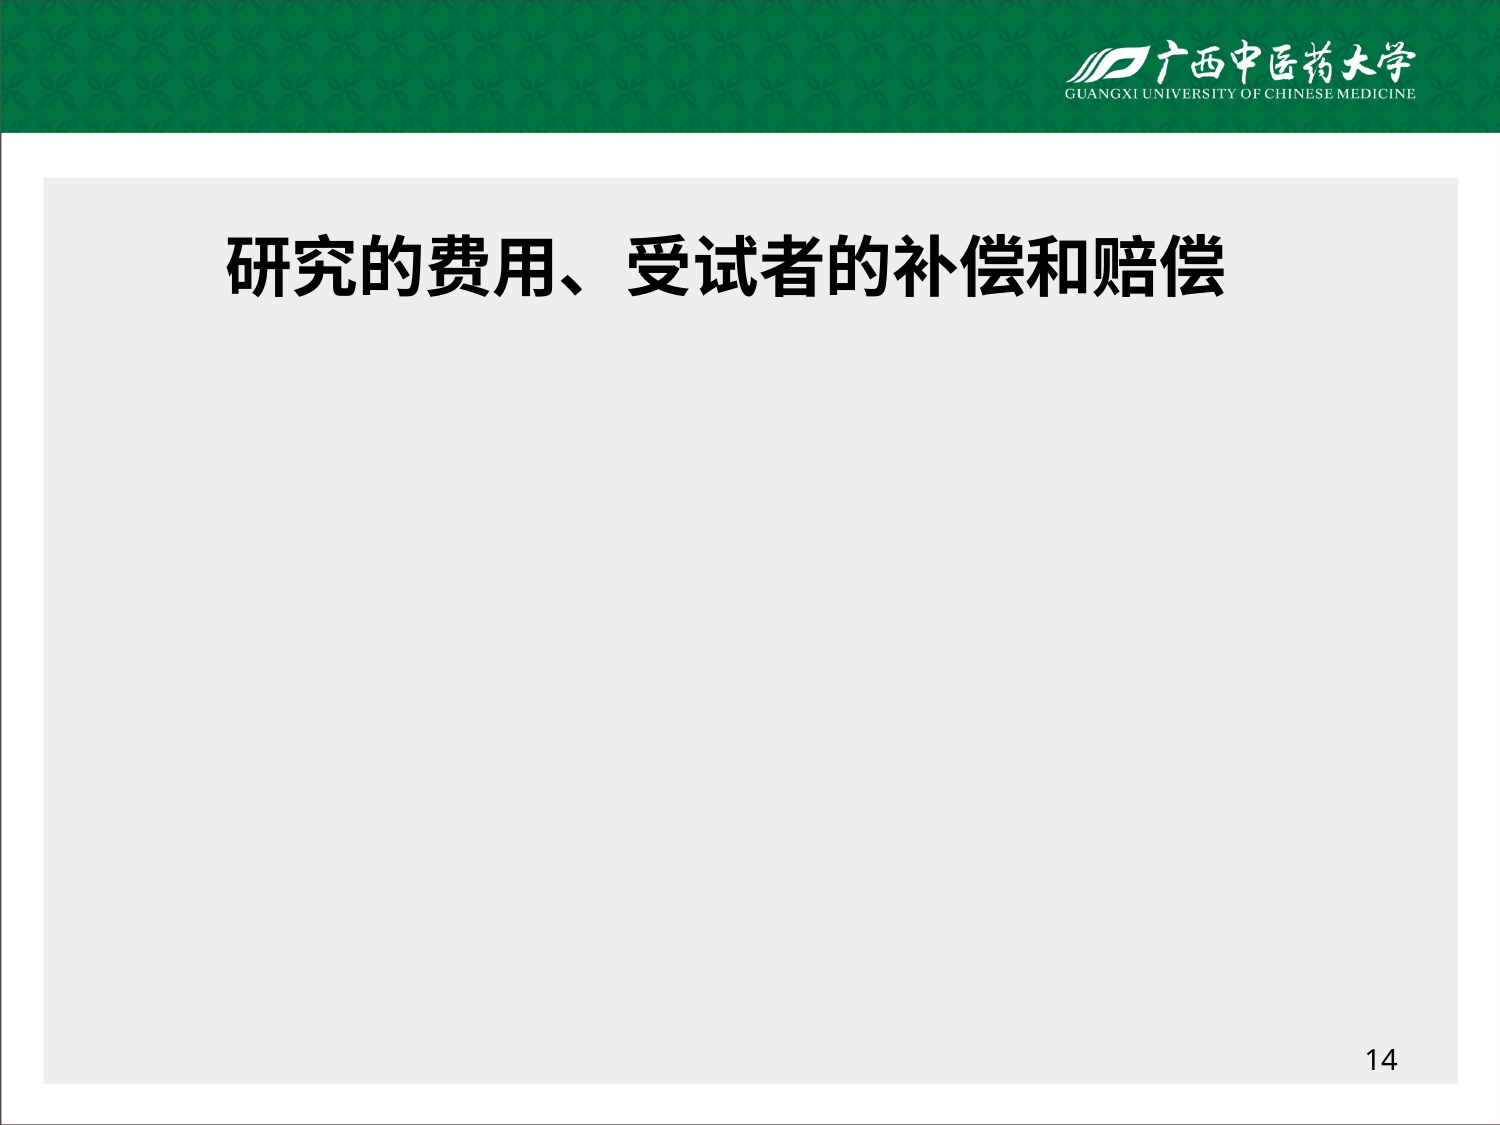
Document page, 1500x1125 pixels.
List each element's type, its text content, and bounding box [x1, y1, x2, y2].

picture [0, 0, 1500, 1125]
text_box [1062, 1034, 1413, 1113]
title 研究的费用、受试者的补偿和赔偿 [88, 196, 1364, 326]
